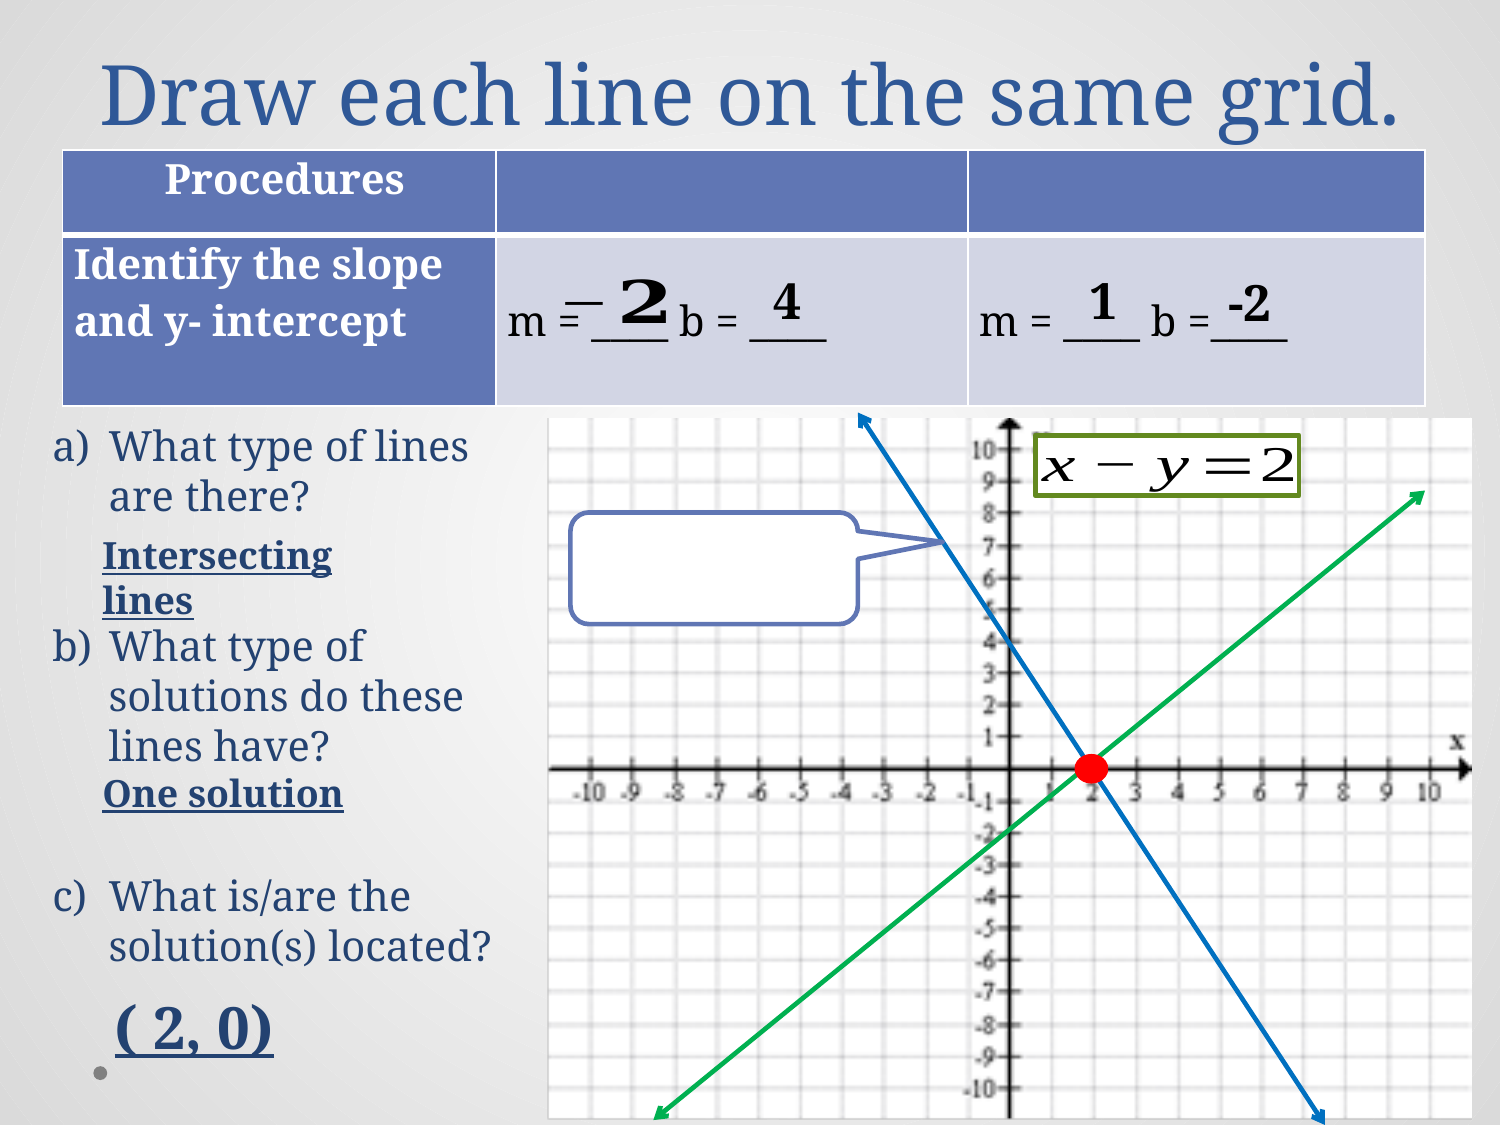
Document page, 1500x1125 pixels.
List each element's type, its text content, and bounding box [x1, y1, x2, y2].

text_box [653, 490, 1426, 1121]
text_box -2 [1200, 264, 1300, 339]
text_box 1 [1074, 261, 1135, 337]
text_box One solution [87, 762, 463, 823]
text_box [857, 412, 1326, 488]
title Draw each line on the same grid. [75, 0, 1425, 149]
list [1329, 418, 1473, 1123]
text_box 4 [737, 262, 838, 338]
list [546, 418, 852, 1123]
text_box Intersecting lines [87, 524, 425, 675]
text_box What type of lines are there? What type of solutions do these lines have? What is/are the solution(s) located? [37, 412, 532, 978]
text_box ( 2, 0) [99, 983, 338, 1114]
